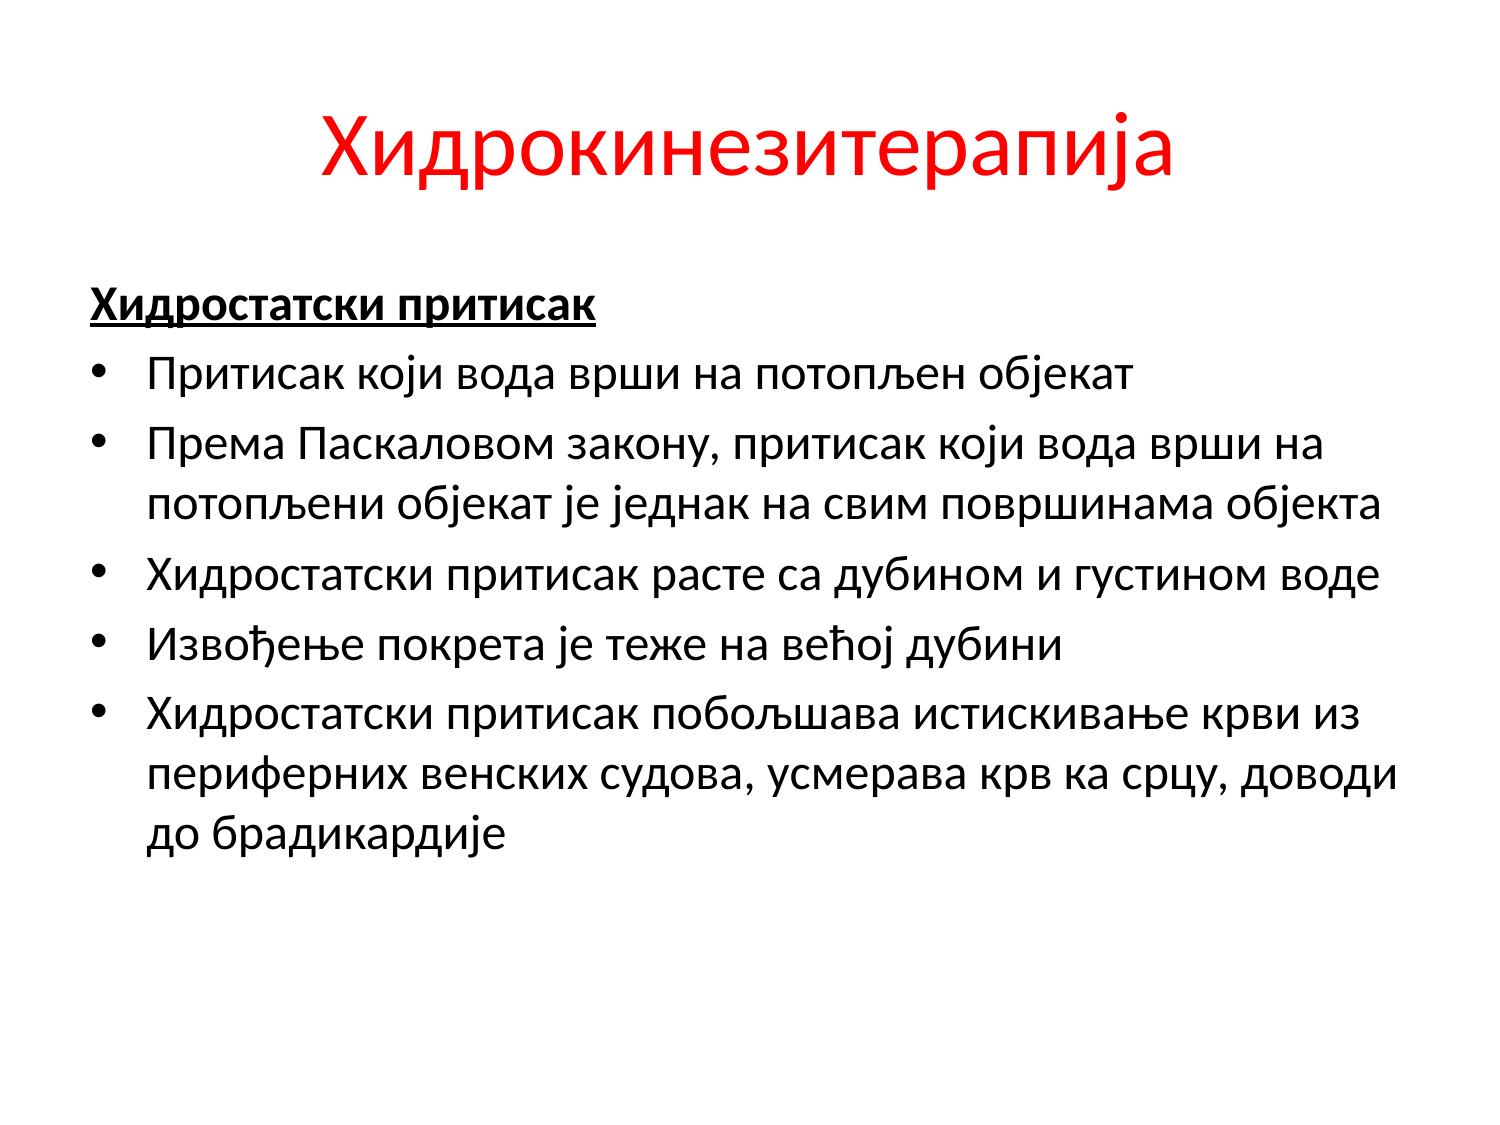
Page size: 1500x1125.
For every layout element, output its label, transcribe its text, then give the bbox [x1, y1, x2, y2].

list Хидростатски притисак Притисак који вода врши на потопљен објекат Према Паскаловом закону, притисак који вода врши на потопљени објекат је једнак на свим површинама објекта Хидростатски притисак расте са дубином и густином воде Извођење покрета је теже на већој дубини Хидростатски притисак побољшава истискивање крви из периферних венских судова, усмерава крв ка срцу, доводи до брадикардије [75, 262, 1425, 1005]
title Хидрокинезитерапија [75, 45, 1425, 233]
